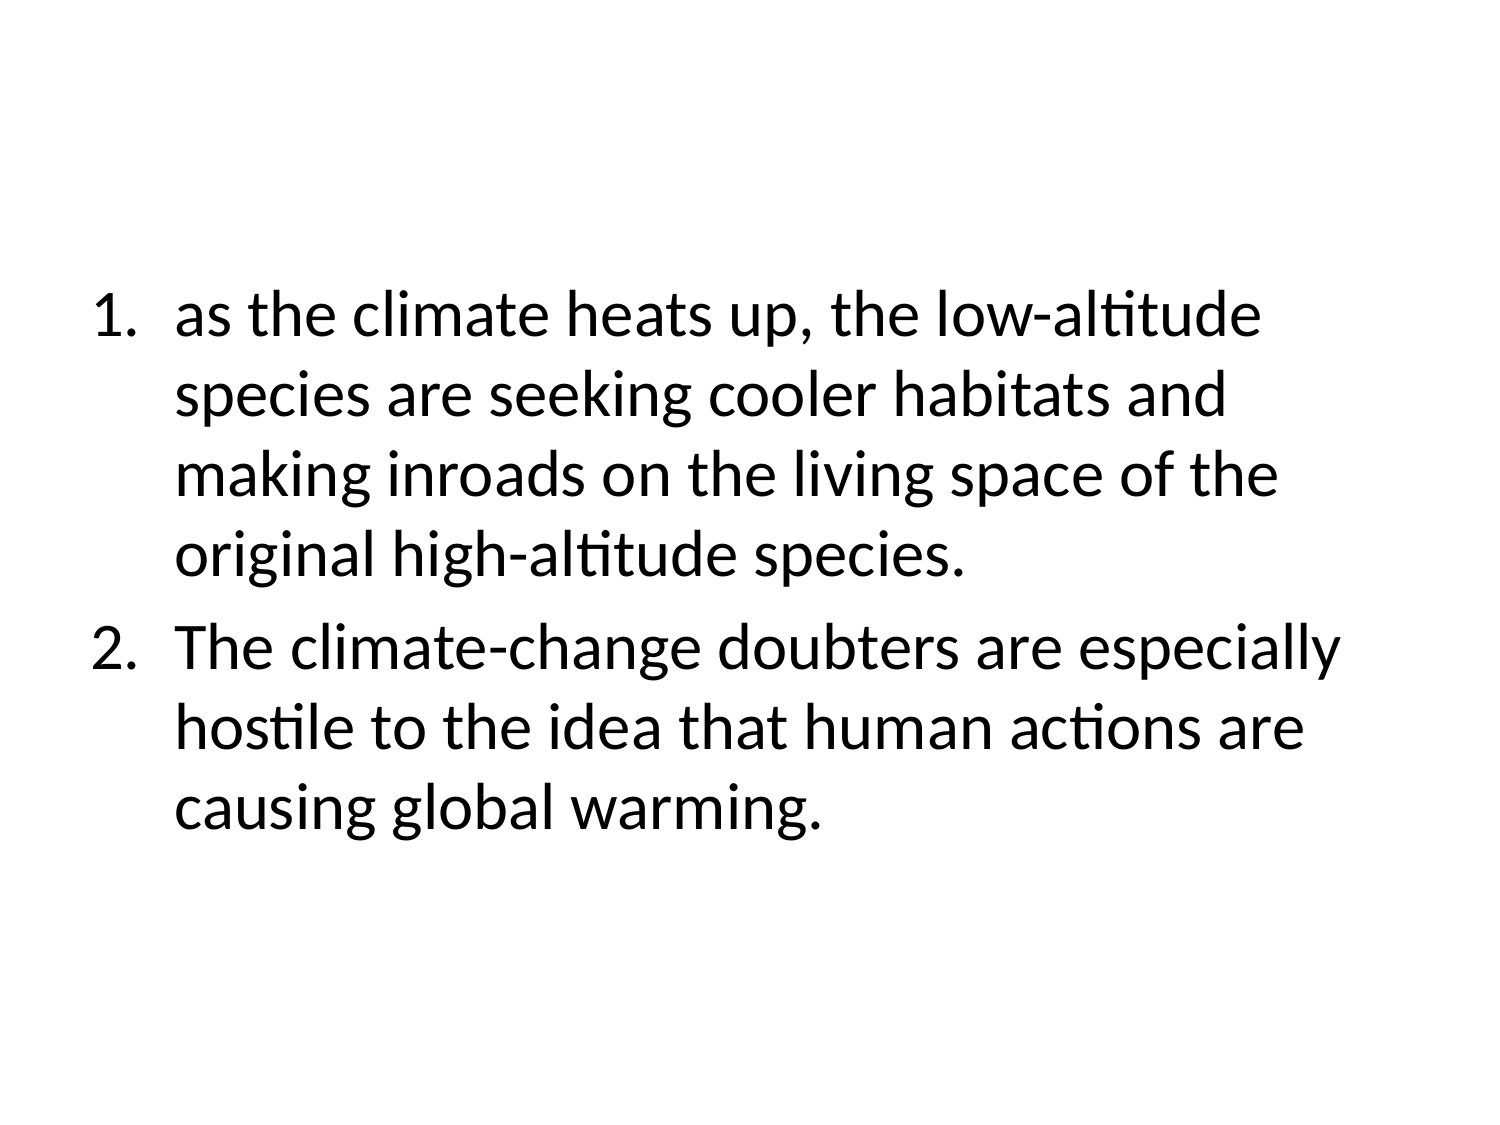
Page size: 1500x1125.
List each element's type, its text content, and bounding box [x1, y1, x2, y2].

list as the climate heats up, the low-altitude species are seeking cooler habitats and making inroads on the living space of the original high-altitude species. The climate-change doubters are especially hostile to the idea that human actions are causing global warming. [75, 262, 1425, 1005]
